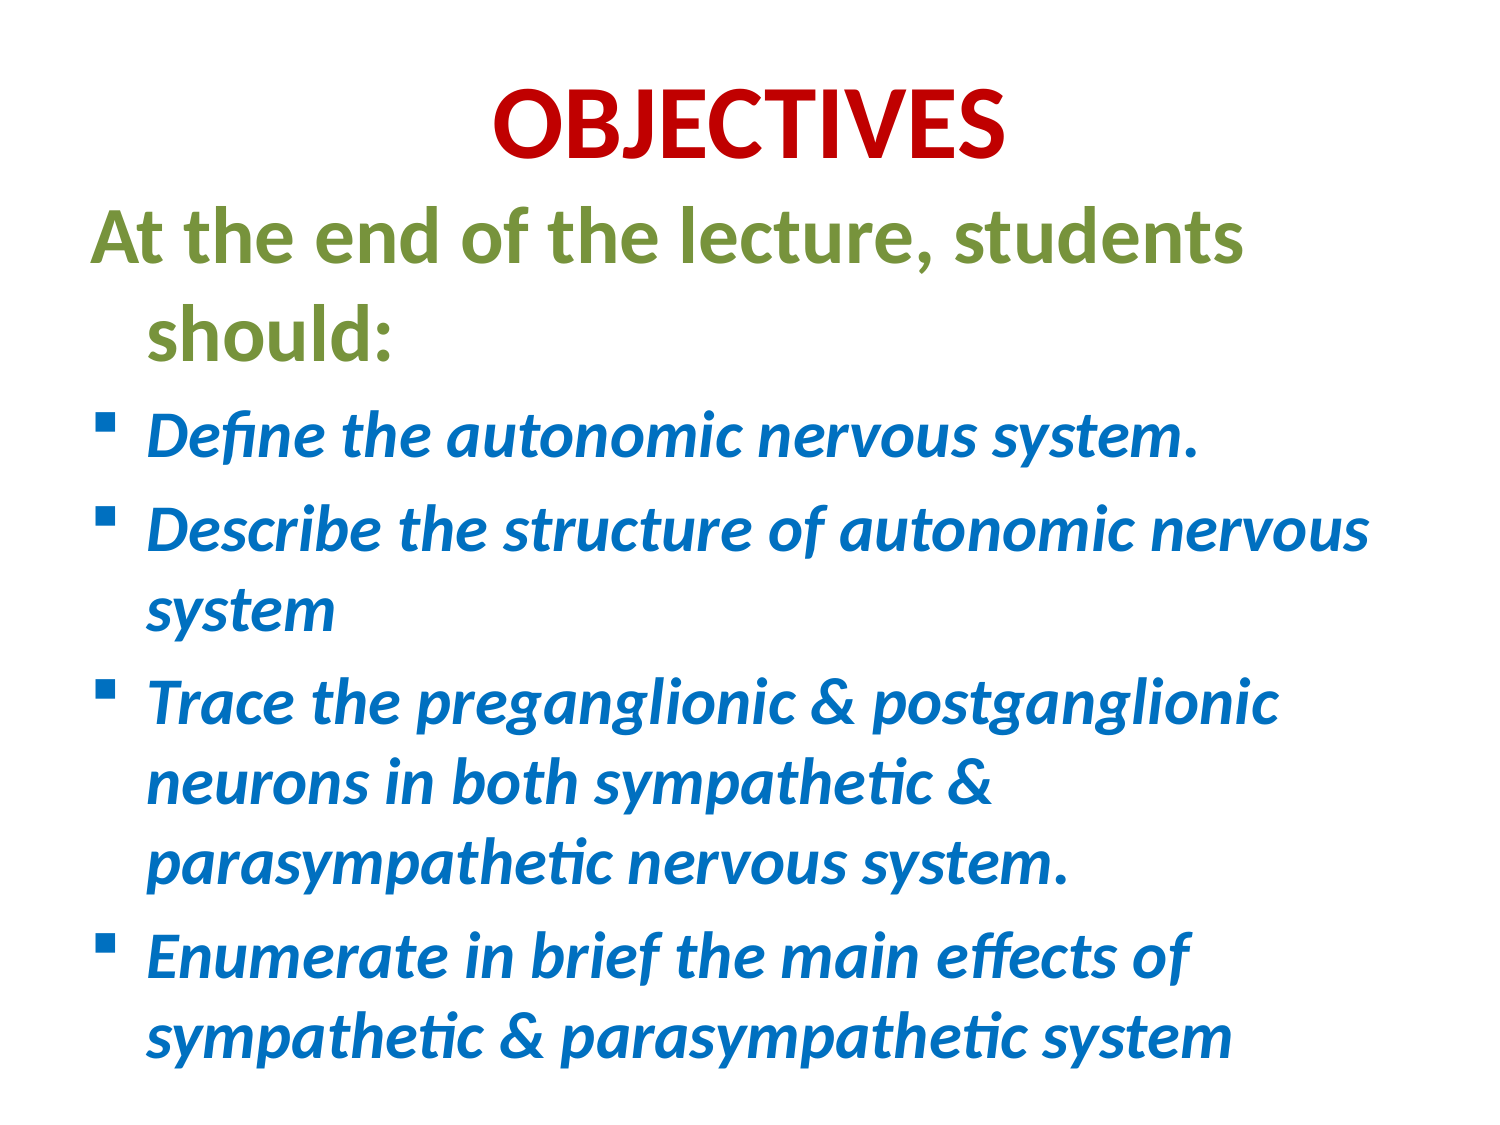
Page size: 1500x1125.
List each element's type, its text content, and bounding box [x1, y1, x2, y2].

title OBJECTIVES [75, 45, 1425, 174]
list At the end of the lecture, students should: Define the autonomic nervous system. Describe the structure of autonomic nervous system Trace the preganglionic & postganglionic neurons in both sympathetic & parasympathetic nervous system. Enumerate in brief the main effects of sympathetic & parasympathetic system [75, 174, 1425, 1088]
